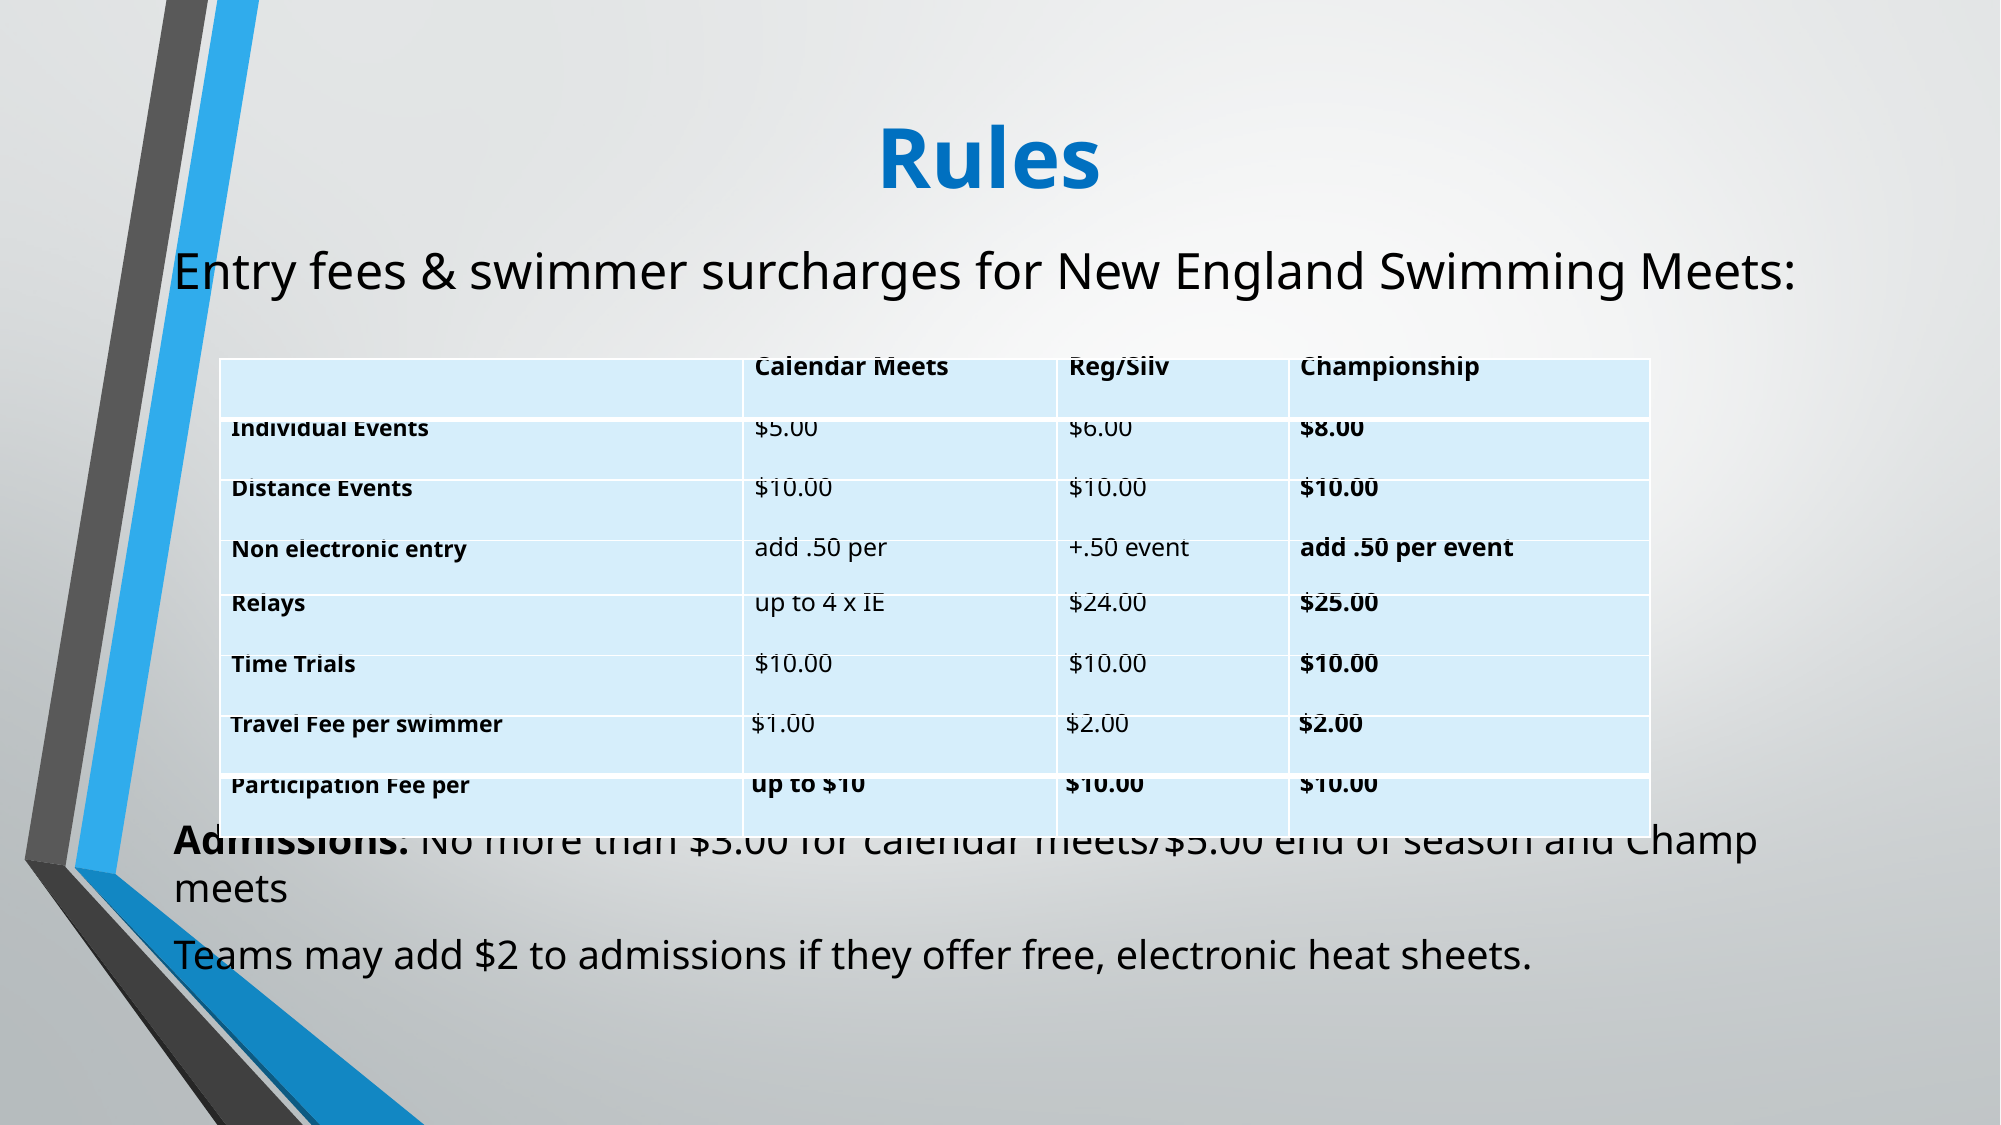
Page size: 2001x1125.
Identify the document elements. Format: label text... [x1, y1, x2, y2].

table_cell Participation Fee per [221, 779, 742, 836]
table_cell Relays [221, 596, 742, 655]
table_cell Travel Fee per swimmer [221, 717, 742, 773]
table_cell $10.00 [1290, 779, 1649, 836]
table_cell Individual Events [221, 422, 742, 479]
table_cell add .50 per event [1290, 541, 1649, 594]
table_cell $10.00 [1058, 656, 1288, 715]
table_cell Distance Events [221, 481, 742, 540]
table_cell $1.00 [744, 717, 1056, 773]
table_header Reg/Silv [1058, 360, 1288, 417]
table_cell up to 4 x IE [744, 596, 1056, 655]
table_header Calendar Meets [744, 360, 1056, 417]
table_header [221, 360, 742, 417]
table_cell $24.00 [1058, 596, 1288, 655]
table_cell $2.00 [1058, 717, 1288, 773]
table_cell $10.00 [1290, 656, 1649, 715]
table_header Championship [1290, 360, 1649, 417]
table_cell $10.00 [744, 481, 1056, 540]
list Entry fees & swimmer surcharges for New England Swimming Meets: Admissions: No more than $3.00 for calendar meets/$5.00 end of season and Champ meets Teams may add $2 to admissions if they offer free, electronic heat sheets. [158, 204, 1863, 1014]
table_cell $5.00 [744, 422, 1056, 479]
table_cell +.50 event [1058, 541, 1288, 594]
table_cell $6.00 [1058, 422, 1288, 479]
table_cell Time Trials [221, 656, 742, 715]
table_cell $8.00 [1290, 422, 1649, 479]
table_cell $25.00 [1290, 596, 1649, 655]
table_cell Non electronic entry [221, 541, 742, 594]
table_cell $10.00 [1058, 481, 1288, 540]
table_cell $10.00 [744, 656, 1056, 715]
table_cell $2.00 [1290, 717, 1649, 773]
table_cell $10.00 [1290, 481, 1649, 540]
title Rules [137, 46, 1863, 264]
table_cell add .50 per [744, 541, 1056, 594]
table_cell up to $10 [744, 779, 1056, 836]
table_cell $10.00 [1058, 779, 1288, 836]
